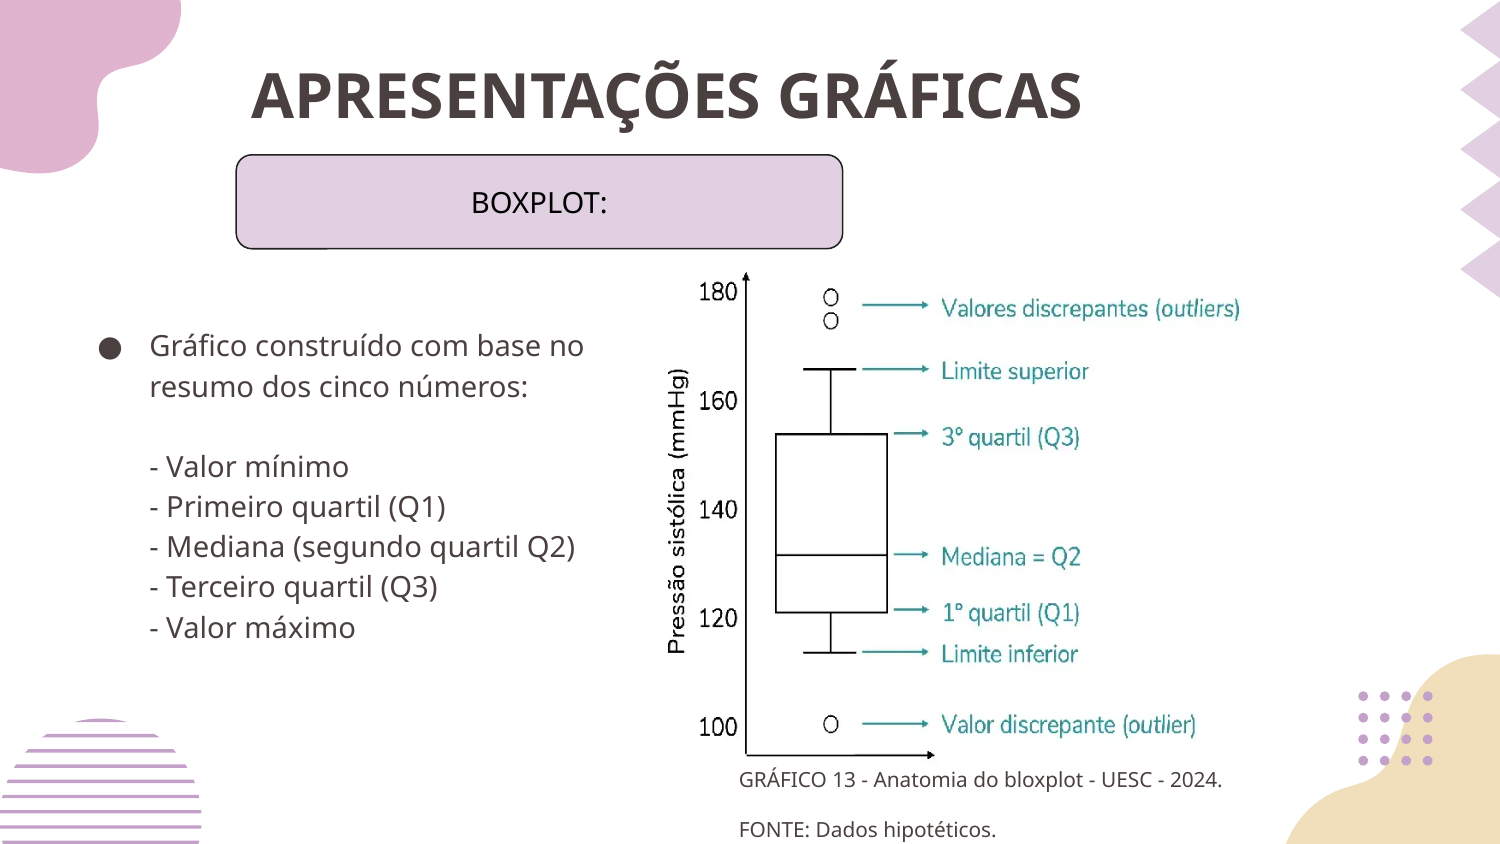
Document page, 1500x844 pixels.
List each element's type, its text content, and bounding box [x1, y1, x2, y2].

text_box BOXPLOT: [236, 154, 843, 249]
title APRESENTAÇÕES GRÁFICAS [236, 41, 1500, 136]
picture [625, 253, 1302, 773]
text_box Gráfico construído com base no resumo dos cinco números: - Valor mínimo - Primeiro quartil (Q1) - Mediana (segundo quartil Q2) - Terceiro quartil (Q3) - Valor máximo [59, 307, 620, 719]
text_box GRÁFICO 13 - Anatomia do bloxplot - UESC - 2024. FONTE: Dados hipotéticos. [724, 752, 1354, 844]
text_box [0, 0, 182, 174]
